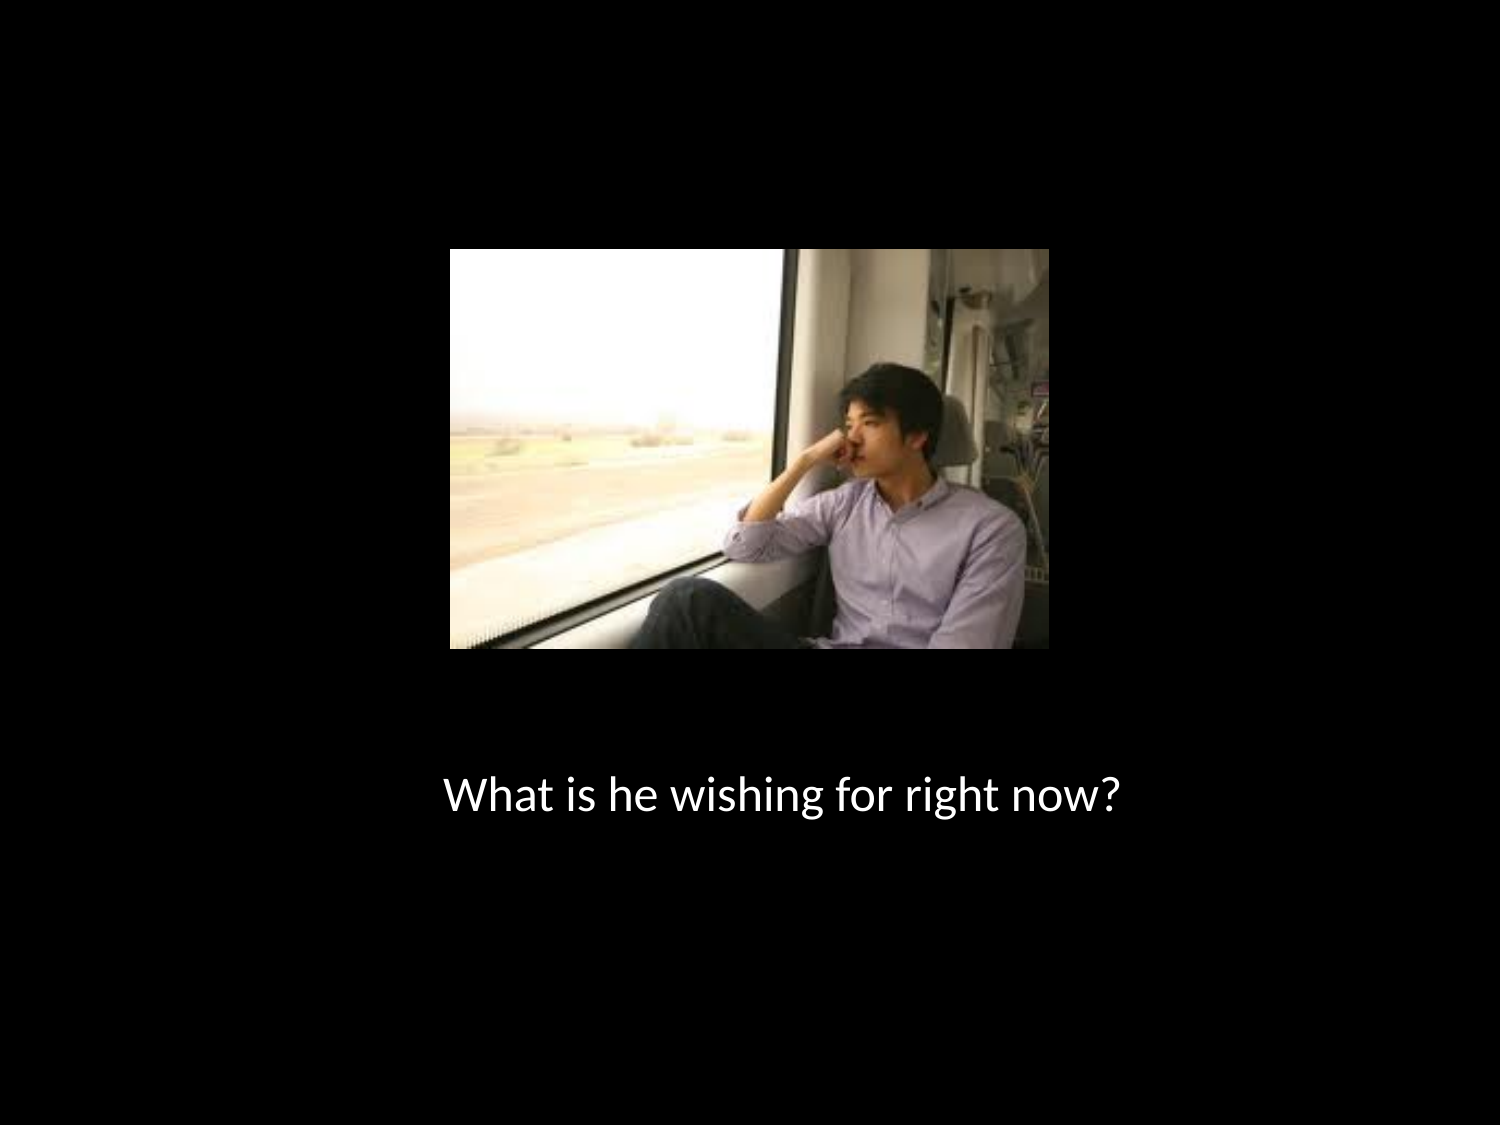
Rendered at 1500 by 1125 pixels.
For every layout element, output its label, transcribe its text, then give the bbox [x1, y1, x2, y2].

text_box What is he wishing for right now? [428, 754, 1149, 830]
picture [449, 249, 1049, 649]
